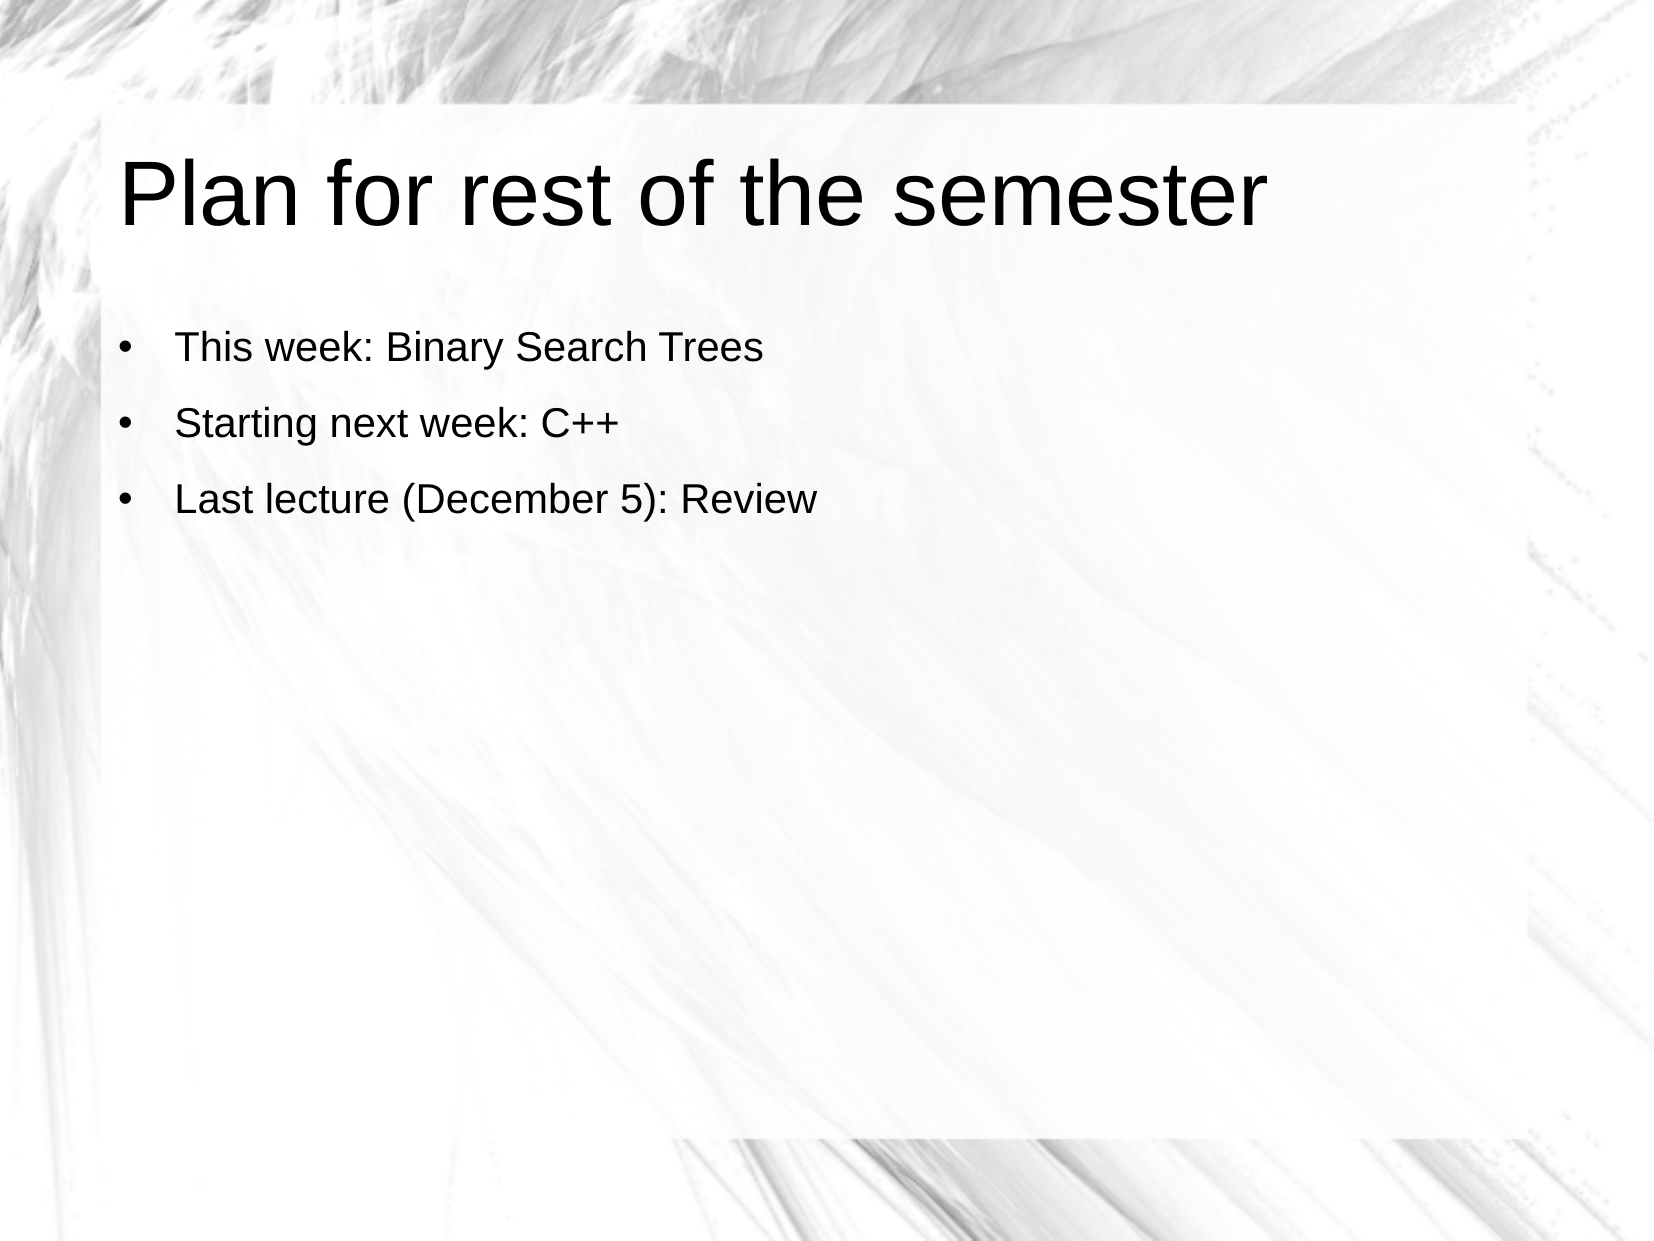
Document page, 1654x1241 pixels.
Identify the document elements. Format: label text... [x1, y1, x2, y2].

title Plan for rest of the semester [118, 112, 1504, 278]
list This week: Binary Search Trees Starting next week: C++ Last lecture (December 5): Review [118, 319, 1571, 1102]
picture [0, 0, 1654, 1241]
